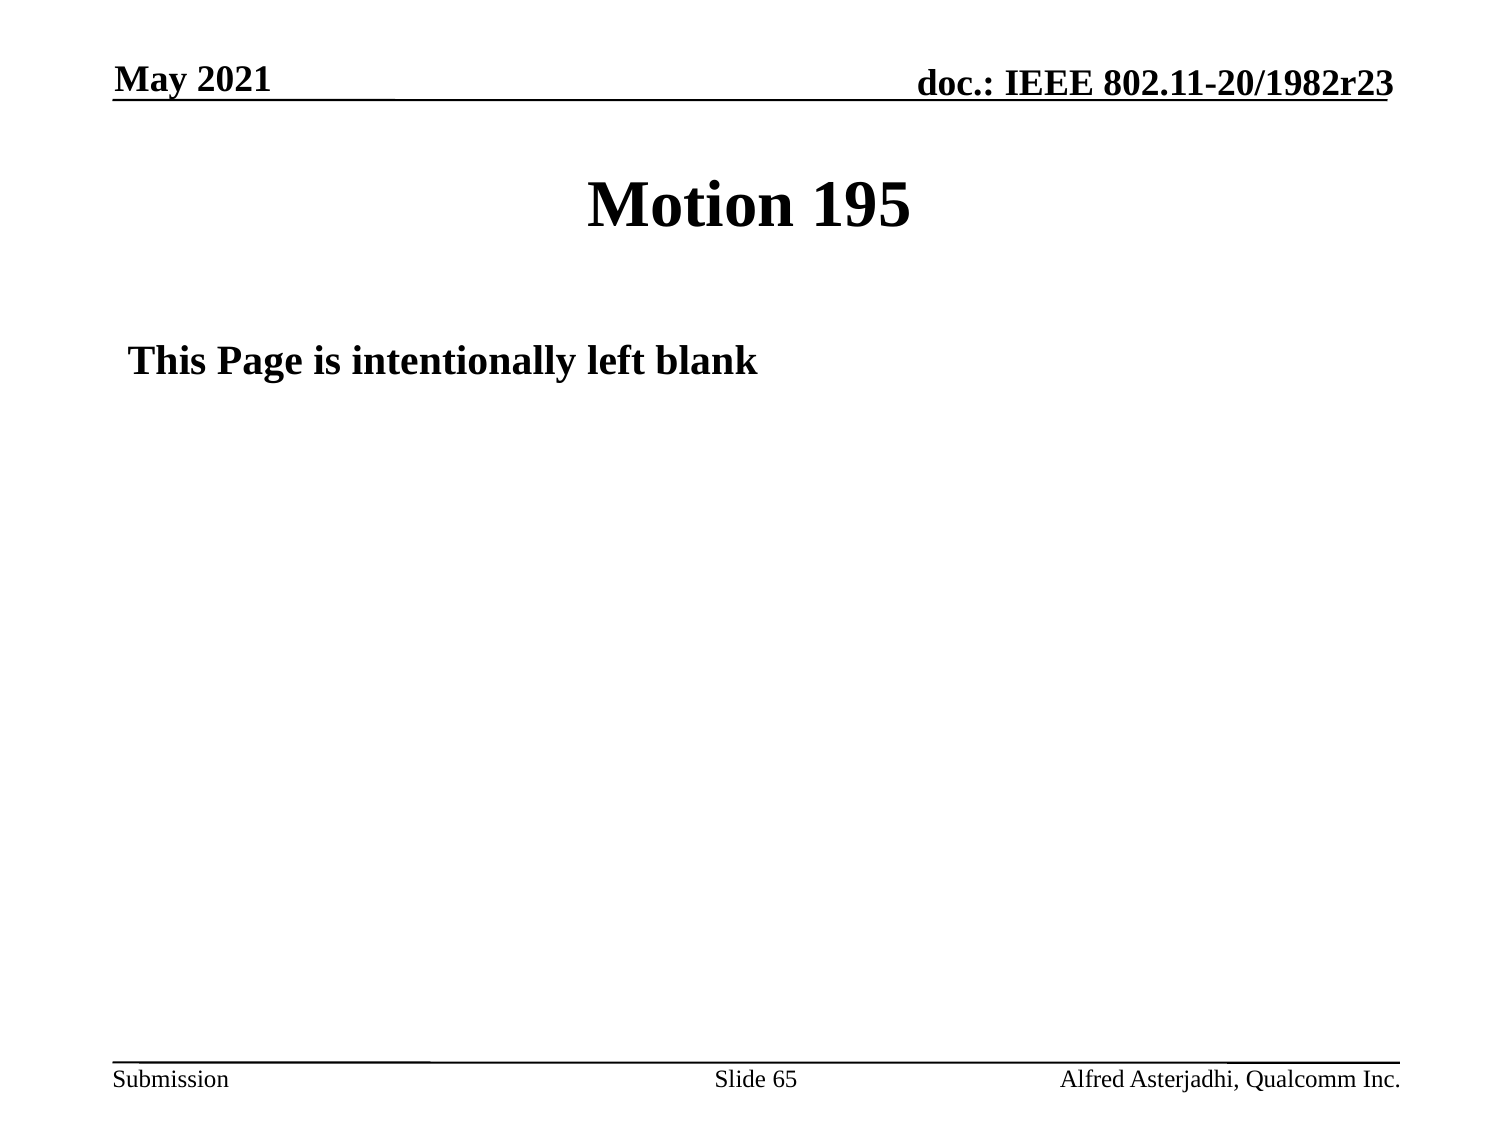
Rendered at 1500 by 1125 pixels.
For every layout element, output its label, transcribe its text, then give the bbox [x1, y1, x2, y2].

list This Page is intentionally left blank [112, 324, 1388, 1000]
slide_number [114, 54, 423, 100]
footer Alfred Asterjadhi, Qualcomm Inc. [878, 1061, 1402, 1093]
title Motion 195 [112, 112, 1388, 288]
slide_number Slide 65 [712, 1061, 800, 1123]
